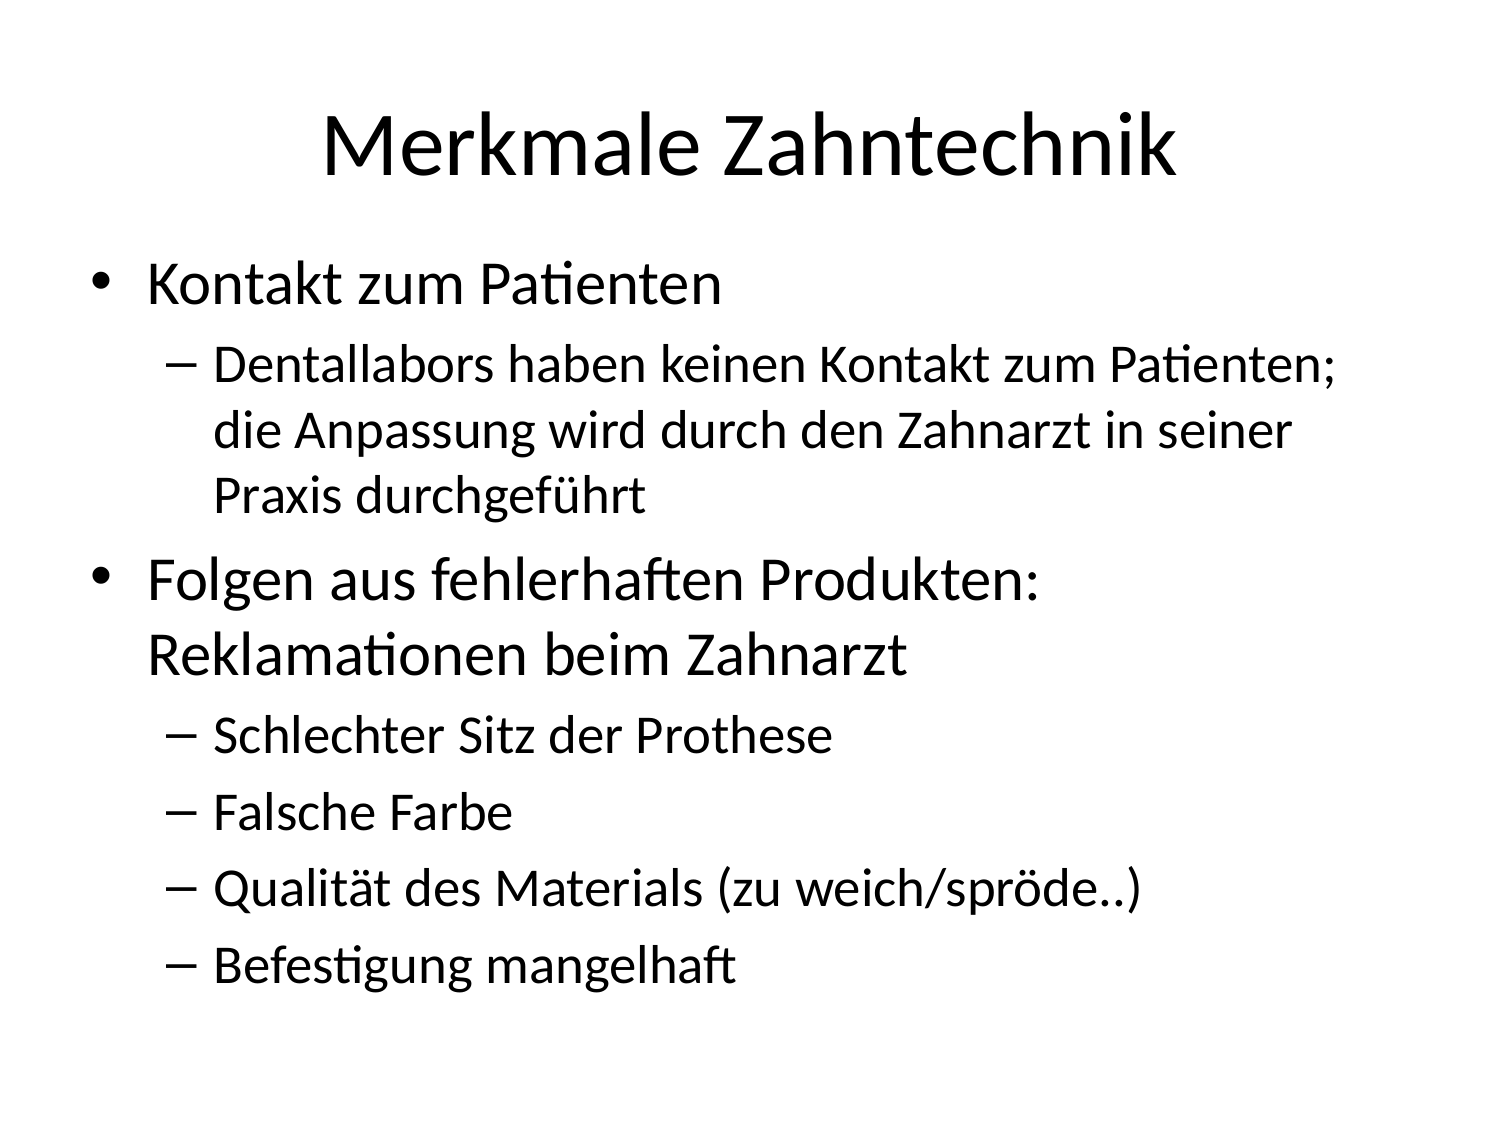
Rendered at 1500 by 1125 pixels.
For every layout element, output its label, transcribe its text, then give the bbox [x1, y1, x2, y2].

title Merkmale Zahntechnik [75, 45, 1425, 233]
list Kontakt zum Patienten Dentallabors haben keinen Kontakt zum Patienten; die Anpassung wird durch den Zahnarzt in seiner Praxis durchgeführt Folgen aus fehlerhaften Produkten: Reklamationen beim Zahnarzt Schlechter Sitz der Prothese Falsche Farbe Qualität des Materials (zu weich/spröde..) Befestigung mangelhaft [75, 234, 1425, 1005]
